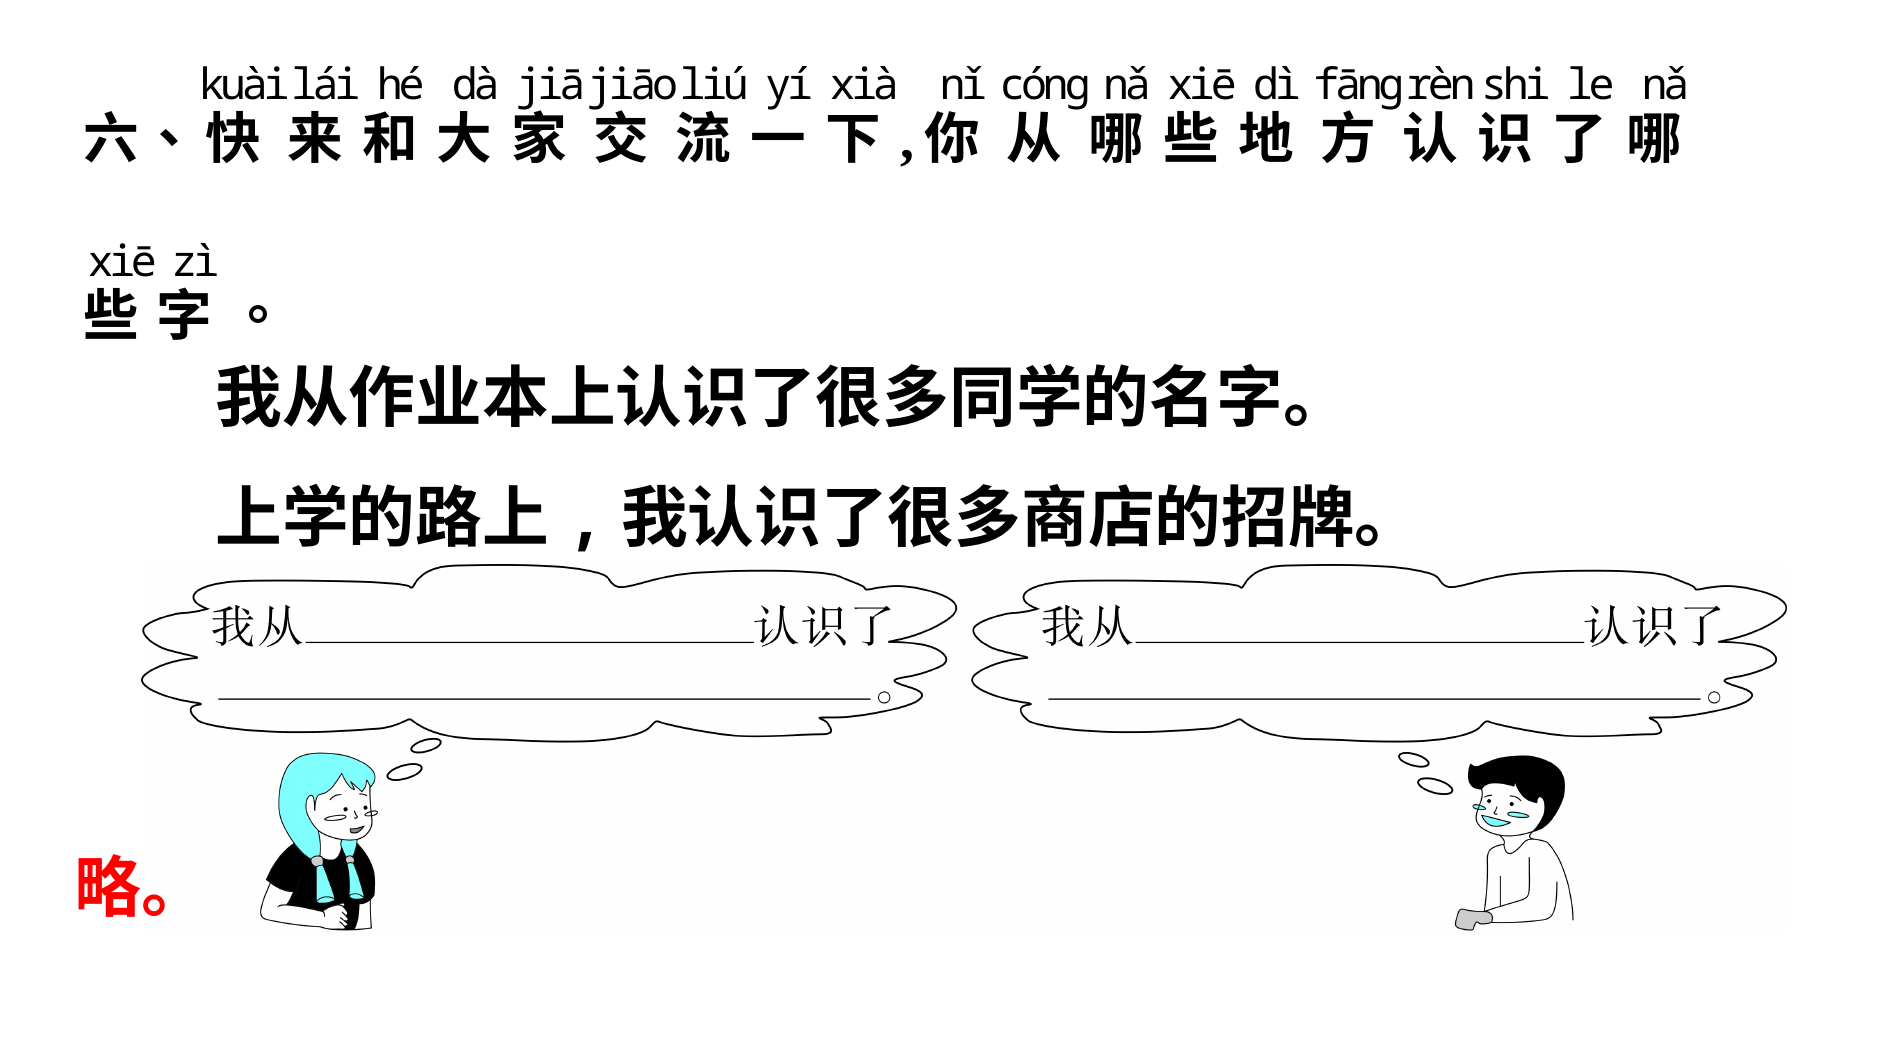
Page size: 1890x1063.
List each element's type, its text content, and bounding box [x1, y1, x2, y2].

text_box 我从作业本上认识了很多同学的名字。 上学的路上,我认识了很多商店的招牌。 [200, 307, 1737, 562]
picture [141, 564, 1787, 934]
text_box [83, 55, 1701, 412]
text_box 略。 [59, 837, 135, 933]
